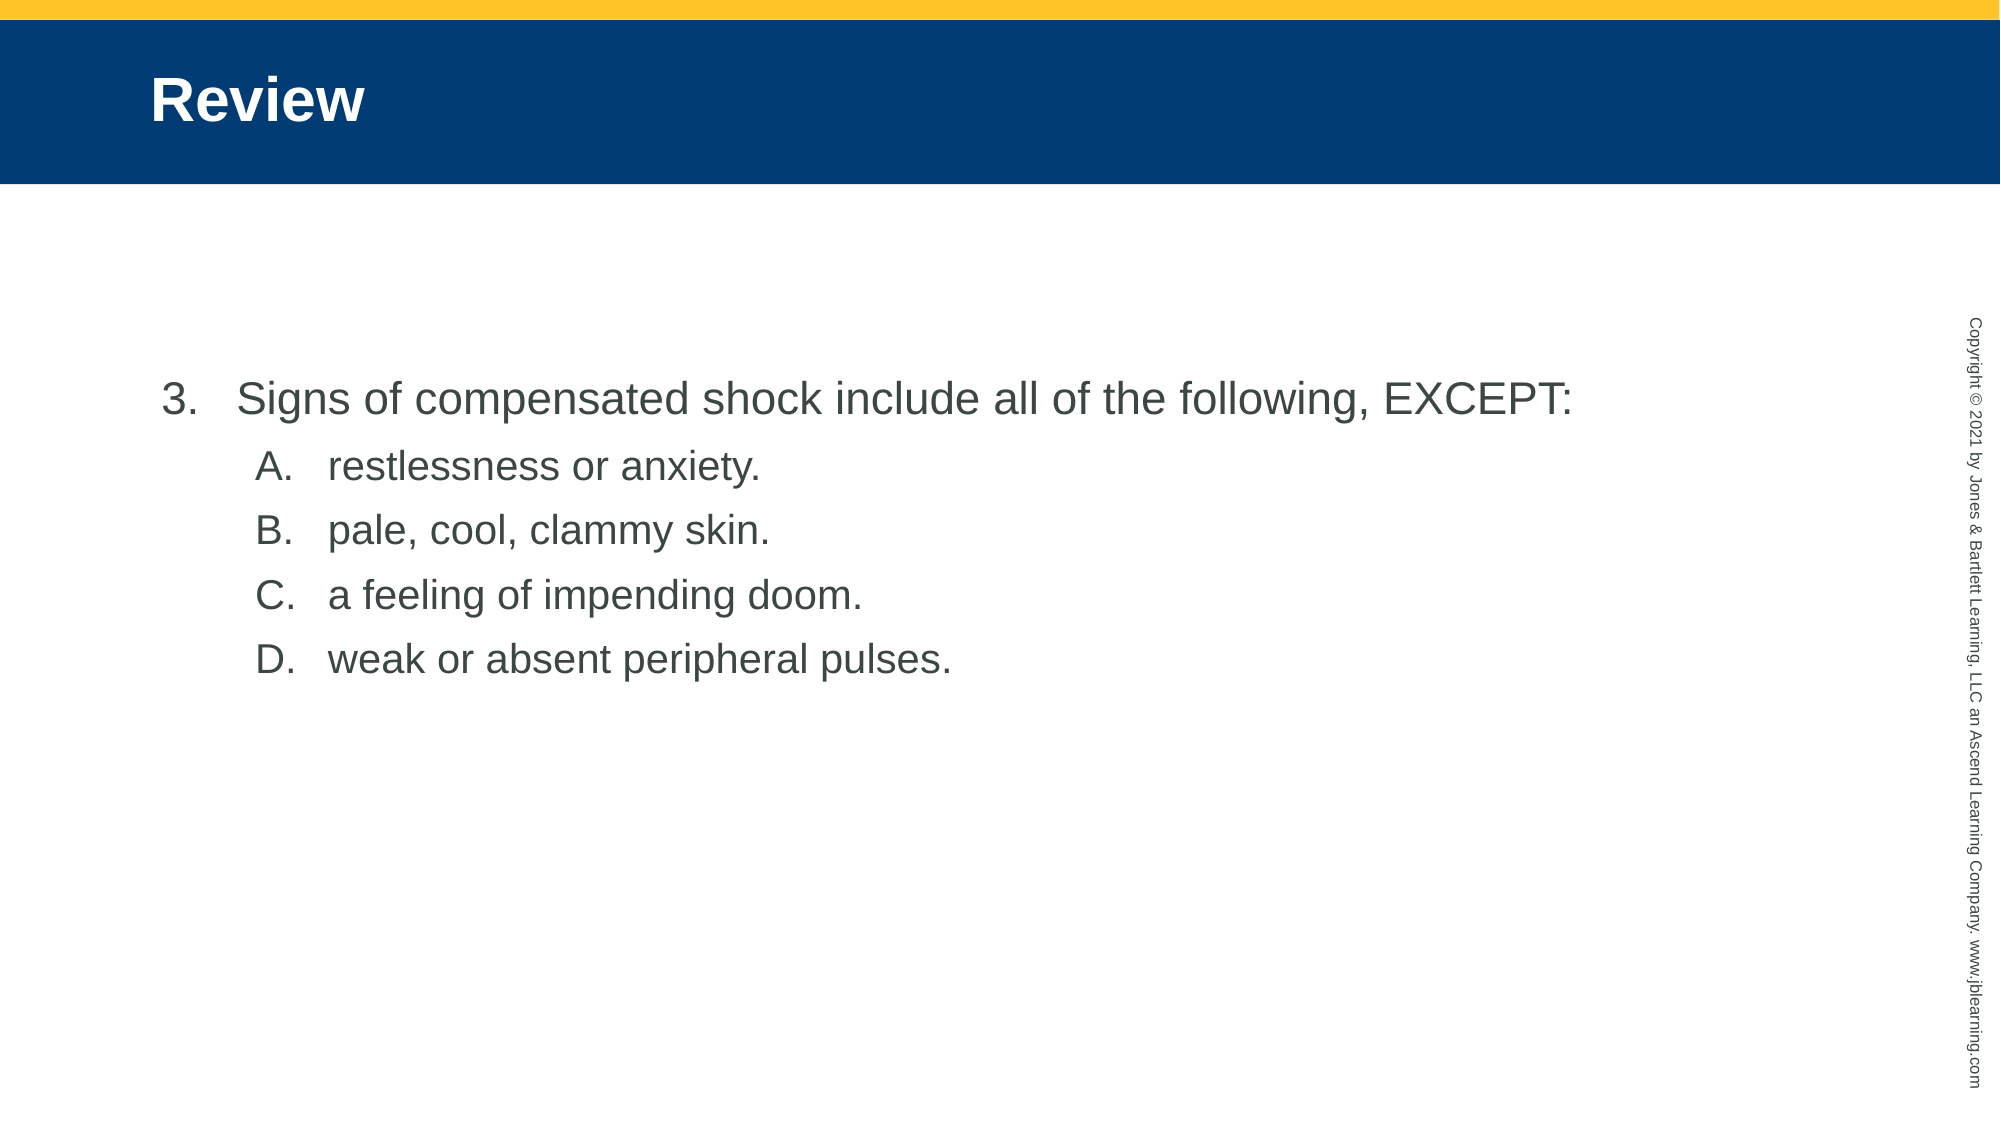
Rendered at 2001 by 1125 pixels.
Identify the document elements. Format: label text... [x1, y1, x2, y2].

title Review [0, 19, 2000, 185]
list Signs of compensated shock include all of the following, EXCEPT: restlessness or anxiety. pale, cool, clammy skin. a feeling of impending doom. weak or absent peripheral pulses. [146, 361, 1859, 1016]
